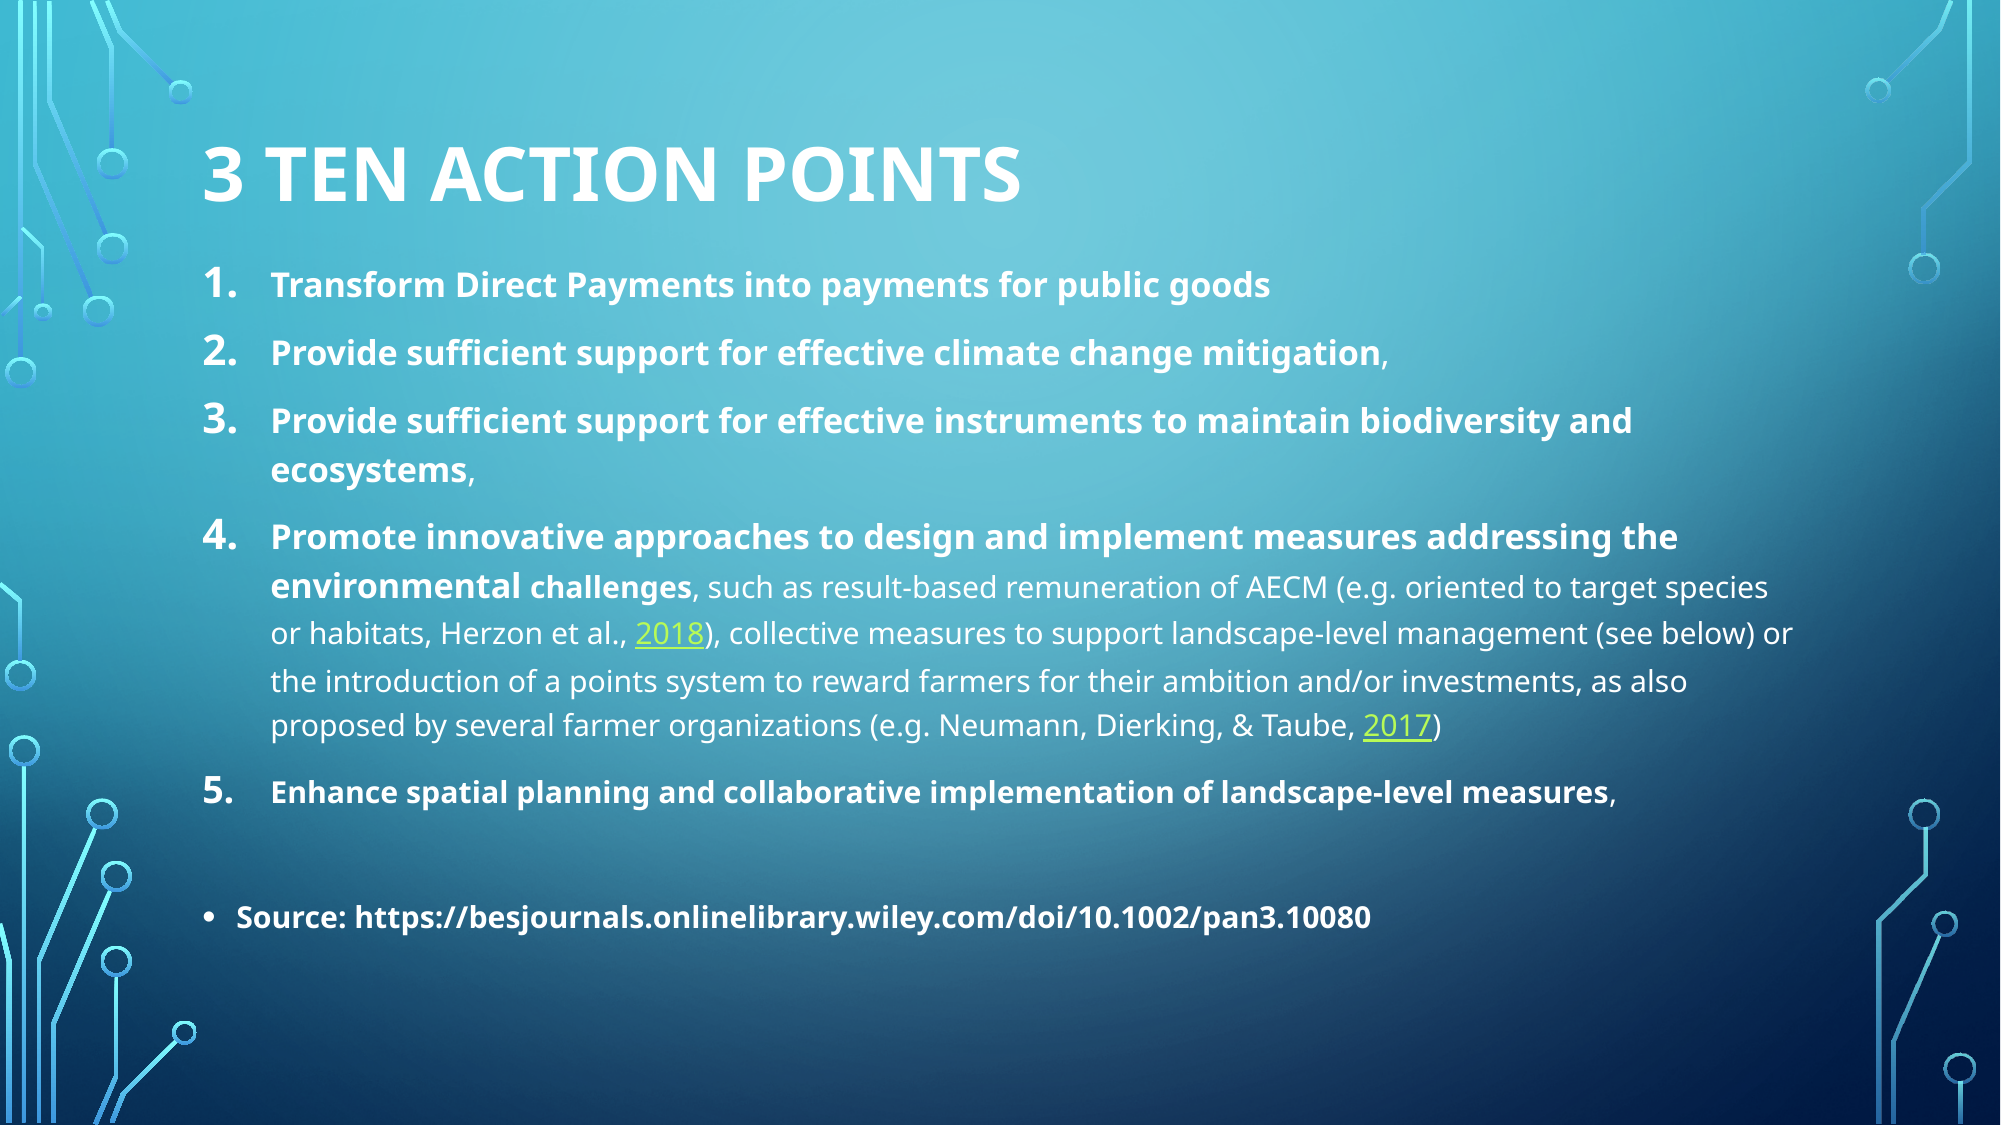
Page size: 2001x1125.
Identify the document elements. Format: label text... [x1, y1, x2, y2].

title 3 TEN ACTION POINTS [187, 101, 1813, 247]
list Transform Direct Payments into payments for public goods Provide sufficient support for effective climate change mitigation, Provide sufficient support for effective instruments to maintain biodiversity and ecosystems, Promote innovative approaches to design and implement measures addressing the environmental challenges, such as result-based remuneration of AECM (e.g. oriented to target species or habitats, Herzon et al., 2018), collective measures to support landscape-level management (see below) or the introduction of a points system to reward farmers for their ambition and/or investments, as also proposed by several farmer organizations (e.g. Neumann, Dierking, & Taube, 2017) Enhance spatial planning and collaborative implementation of landscape-level measures, Source: https://besjournals.onlinelibrary.wiley.com/doi/10.1002/pan3.10080 [187, 247, 1813, 950]
